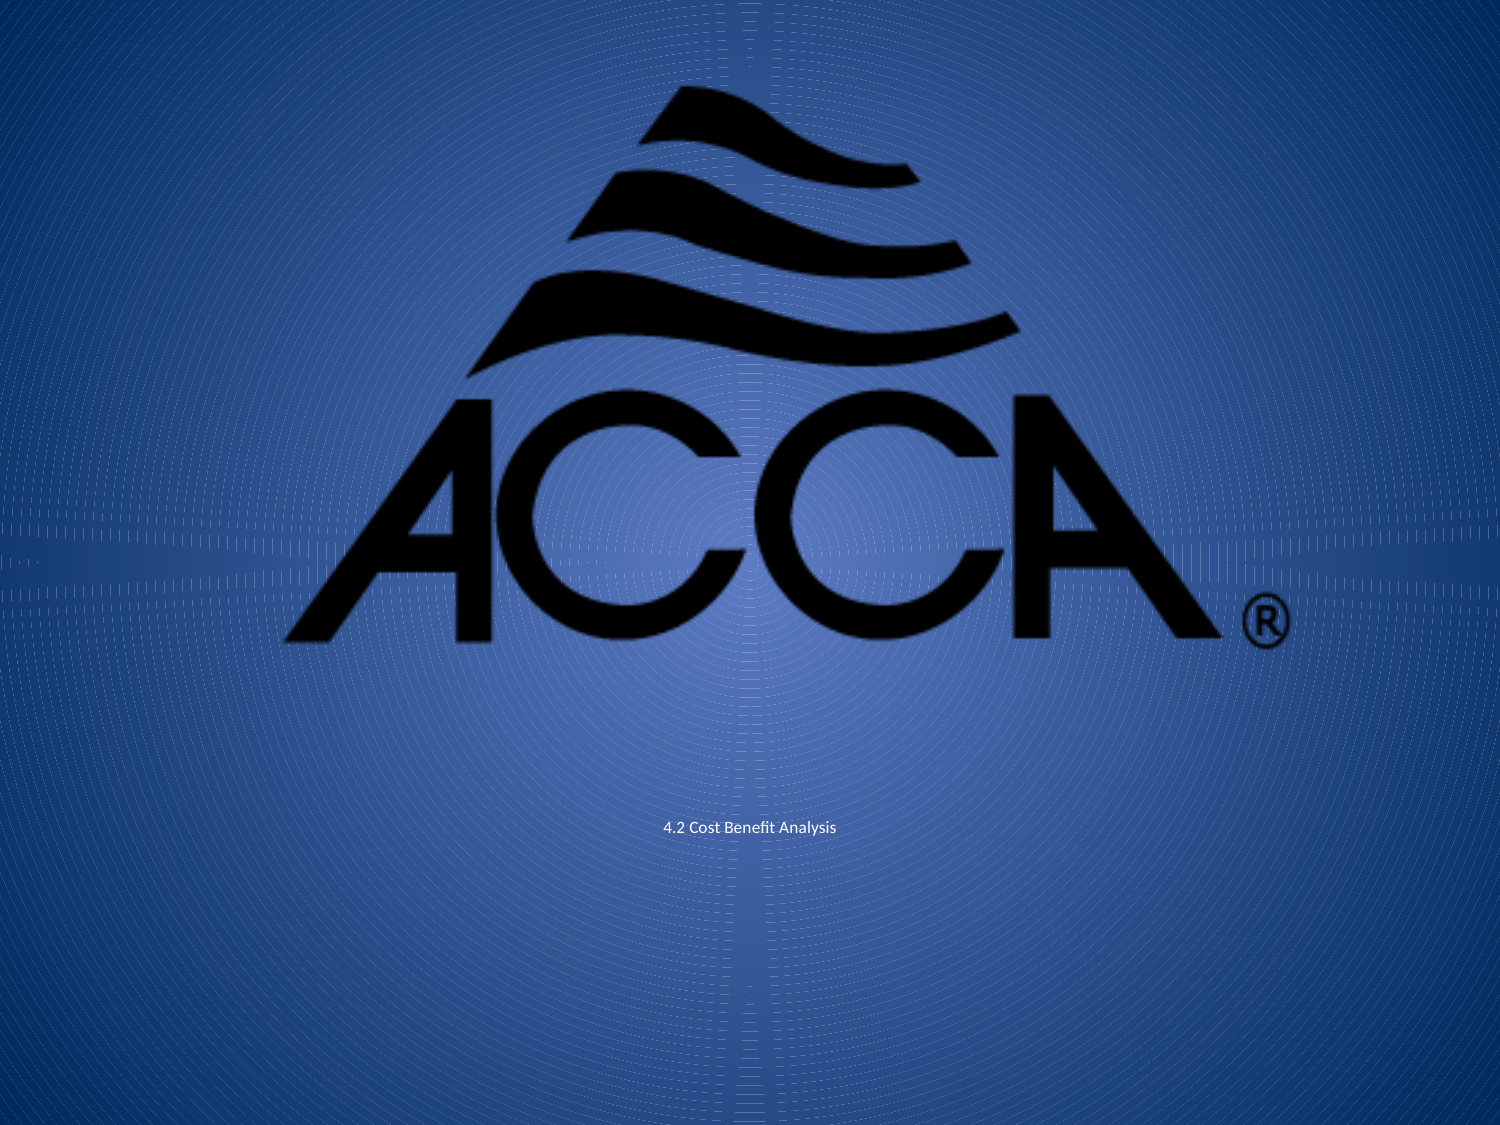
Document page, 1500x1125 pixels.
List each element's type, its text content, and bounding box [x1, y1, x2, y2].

title 4.2 Cost Benefit Analysis [0, 787, 1500, 888]
picture [237, 24, 1334, 738]
